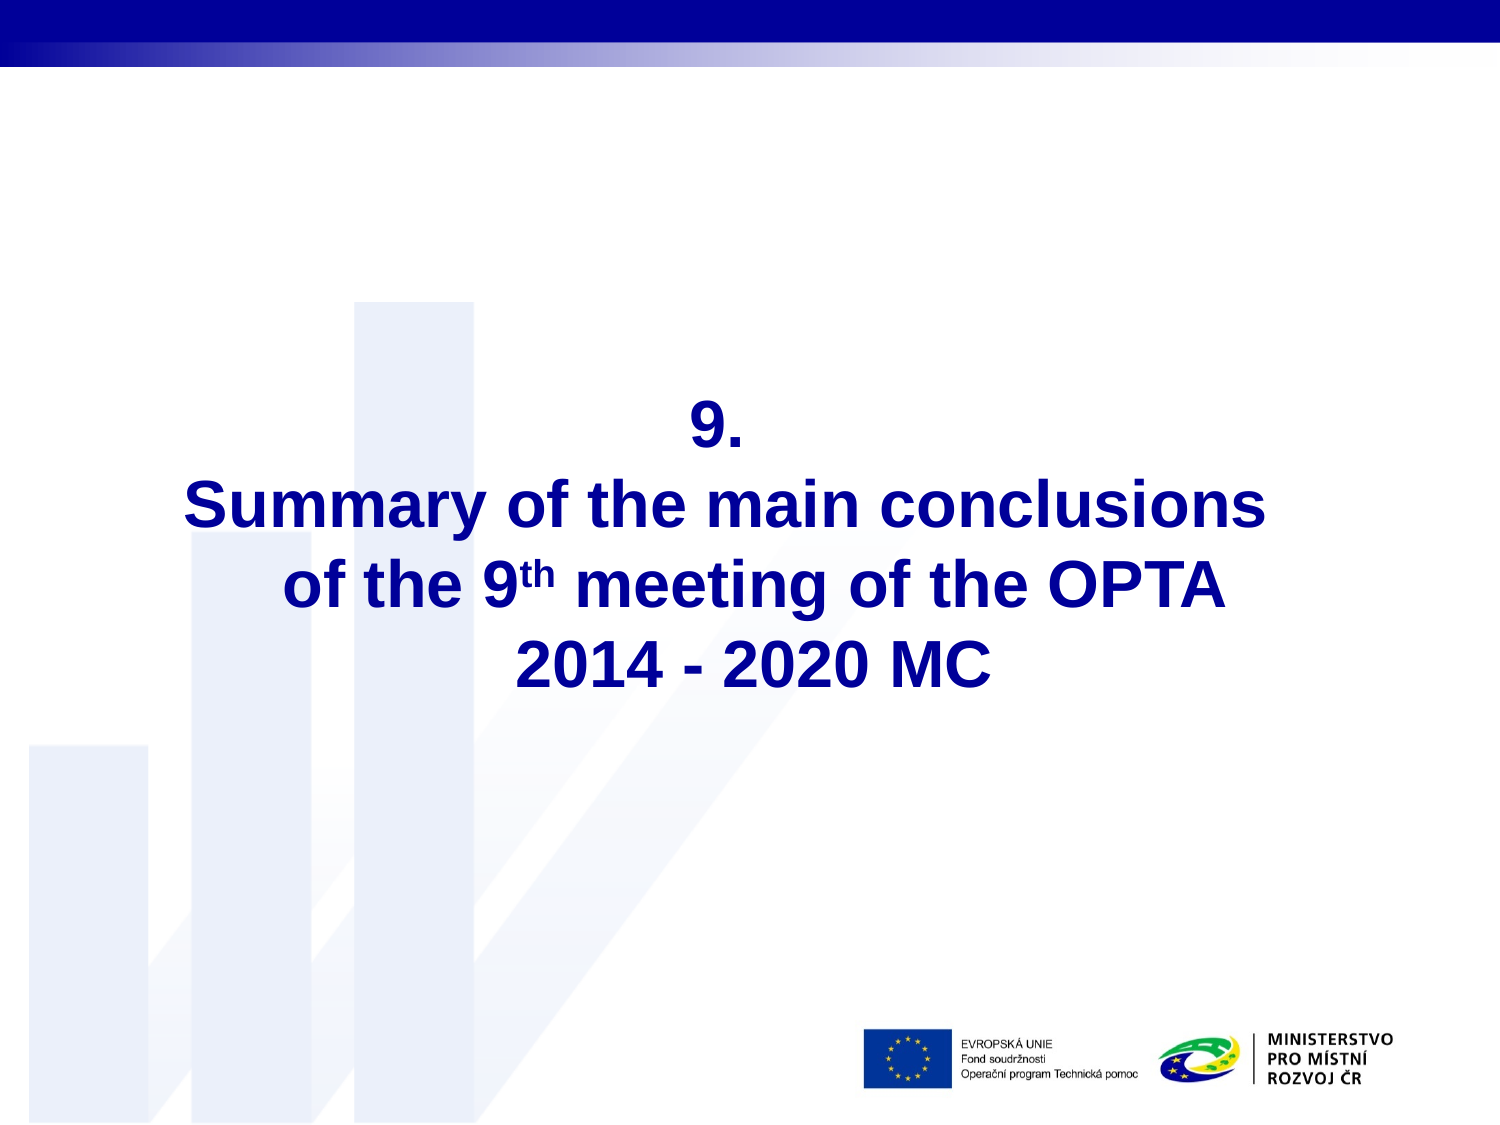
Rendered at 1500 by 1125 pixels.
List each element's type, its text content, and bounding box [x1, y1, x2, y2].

text_box 9. Summary of the main conclusions of the 9th meeting of the OPTA 2014 - 2020 MC [147, 373, 1306, 709]
picture [29, 302, 1412, 1125]
